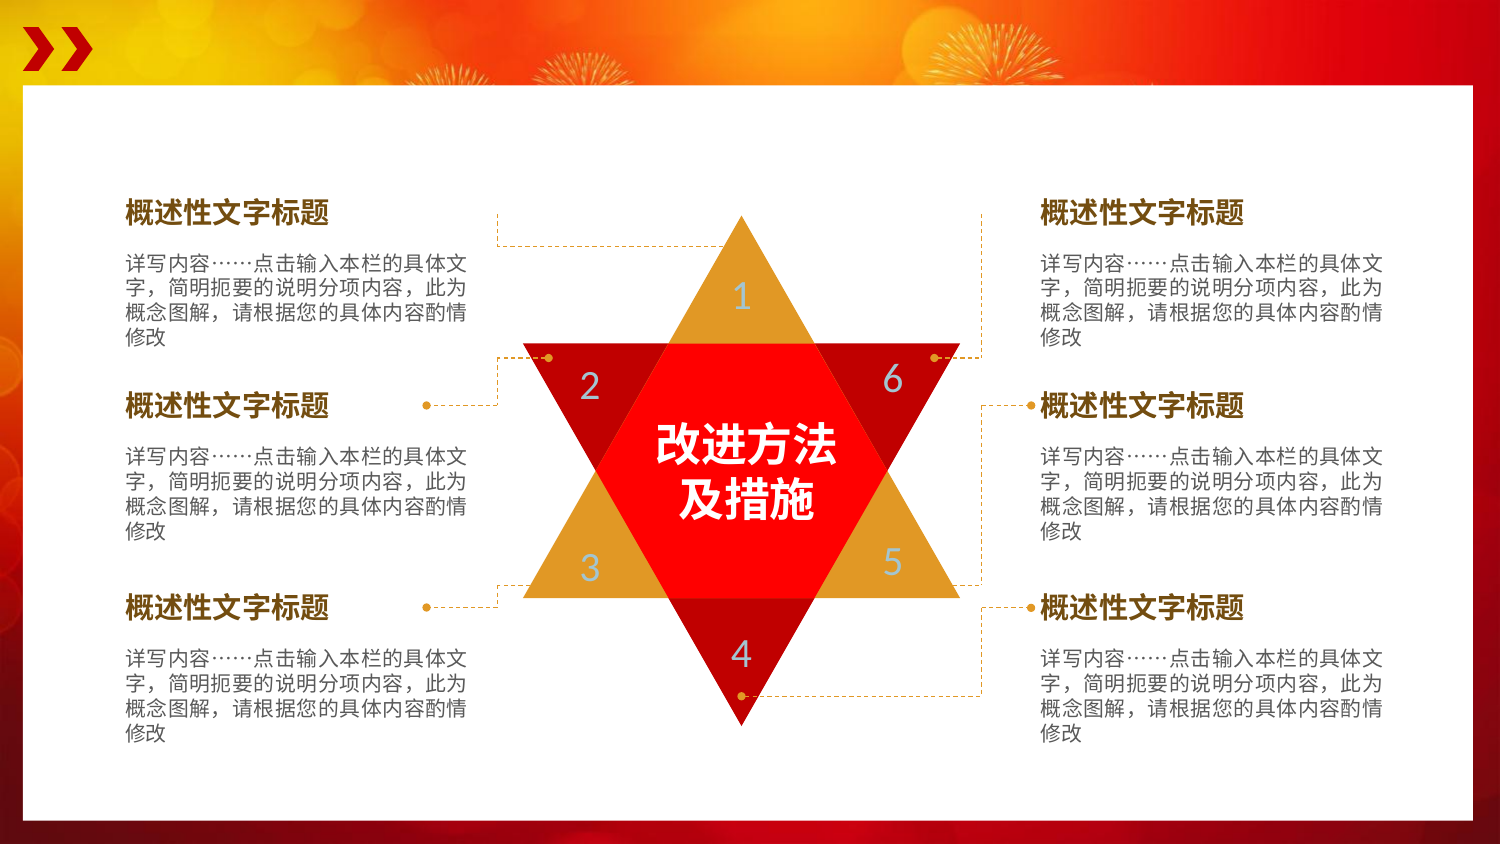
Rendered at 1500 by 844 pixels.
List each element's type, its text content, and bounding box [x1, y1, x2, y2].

text_box [522, 471, 668, 599]
picture [0, 0, 1500, 844]
text_box 概述性文字标题 [125, 194, 474, 230]
text_box 概述性文字标题 [125, 387, 474, 423]
text_box 概述性文字标题 [1040, 387, 1390, 423]
text_box [815, 471, 961, 599]
text_box [595, 343, 888, 599]
text_box 详写内容……点击输入本栏的具体文字，简明扼要的说明分项内容，此为概念图解，请根据您的具体内容酌情修改 [1040, 443, 1384, 544]
text_box 详写内容……点击输入本栏的具体文字，简明扼要的说明分项内容，此为概念图解，请根据您的具体内容酌情修改 [1040, 645, 1384, 746]
text_box 5 [865, 533, 921, 584]
text_box 改进方法及措施 [650, 415, 844, 526]
text_box 2 [562, 358, 618, 409]
text_box 6 [865, 350, 921, 401]
text_box 详写内容……点击输入本栏的具体文字，简明扼要的说明分项内容，此为概念图解，请根据您的具体内容酌情修改 [1040, 250, 1384, 350]
text_box 1 [714, 268, 769, 319]
text_box 4 [714, 625, 769, 676]
text_box 详写内容……点击输入本栏的具体文字，简明扼要的说明分项内容，此为概念图解，请根据您的具体内容酌情修改 [125, 443, 468, 544]
text_box [522, 343, 668, 470]
text_box 详写内容……点击输入本栏的具体文字，简明扼要的说明分项内容，此为概念图解，请根据您的具体内容酌情修改 [125, 250, 468, 350]
text_box [815, 343, 961, 470]
text_box [668, 215, 815, 343]
text_box [668, 599, 815, 727]
text_box 概述性文字标题 [1040, 194, 1390, 230]
text_box 3 [562, 539, 618, 590]
text_box 详写内容……点击输入本栏的具体文字，简明扼要的说明分项内容，此为概念图解，请根据您的具体内容酌情修改 [125, 645, 468, 746]
text_box 概述性文字标题 [125, 589, 474, 625]
text_box 概述性文字标题 [1040, 589, 1390, 625]
